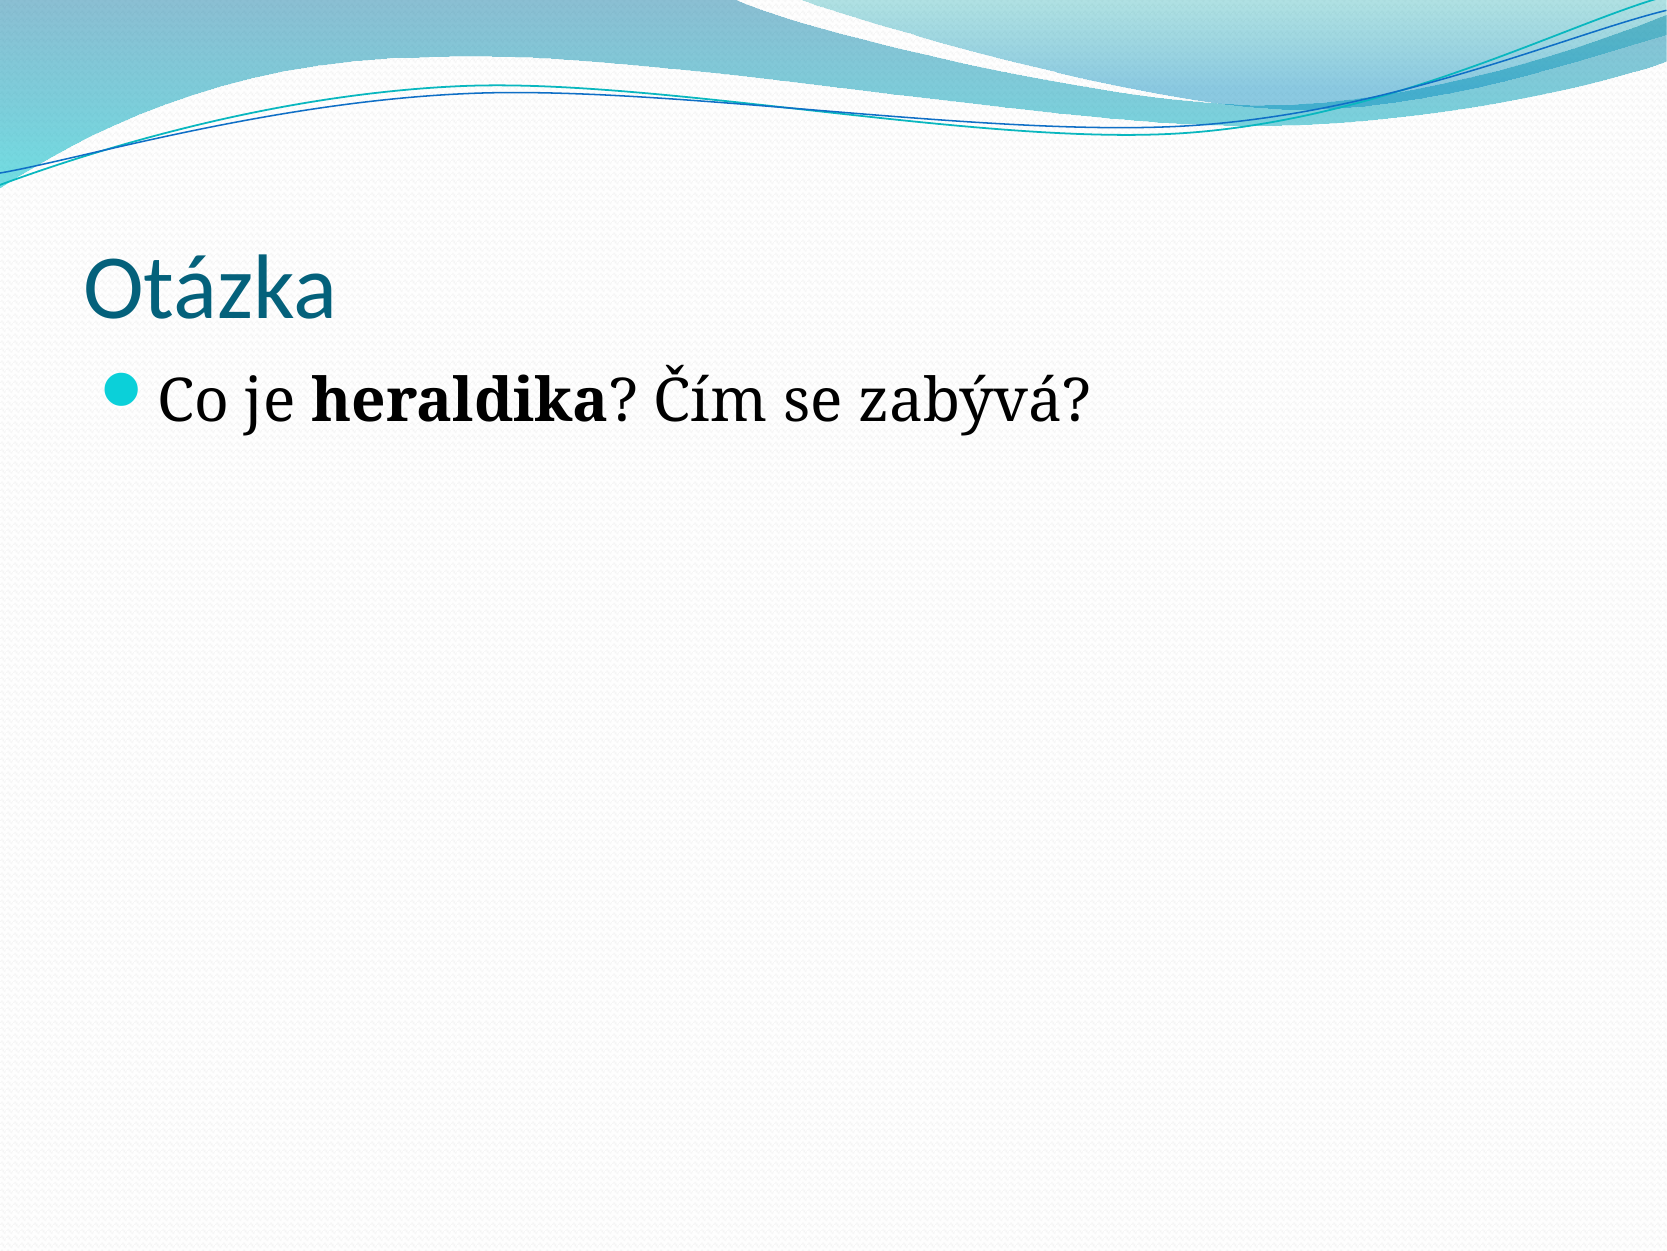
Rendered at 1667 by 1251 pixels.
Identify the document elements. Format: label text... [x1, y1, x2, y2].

title Otázka [83, 128, 1584, 337]
list Co je heraldika? Čím se zabývá? [83, 352, 1584, 1153]
